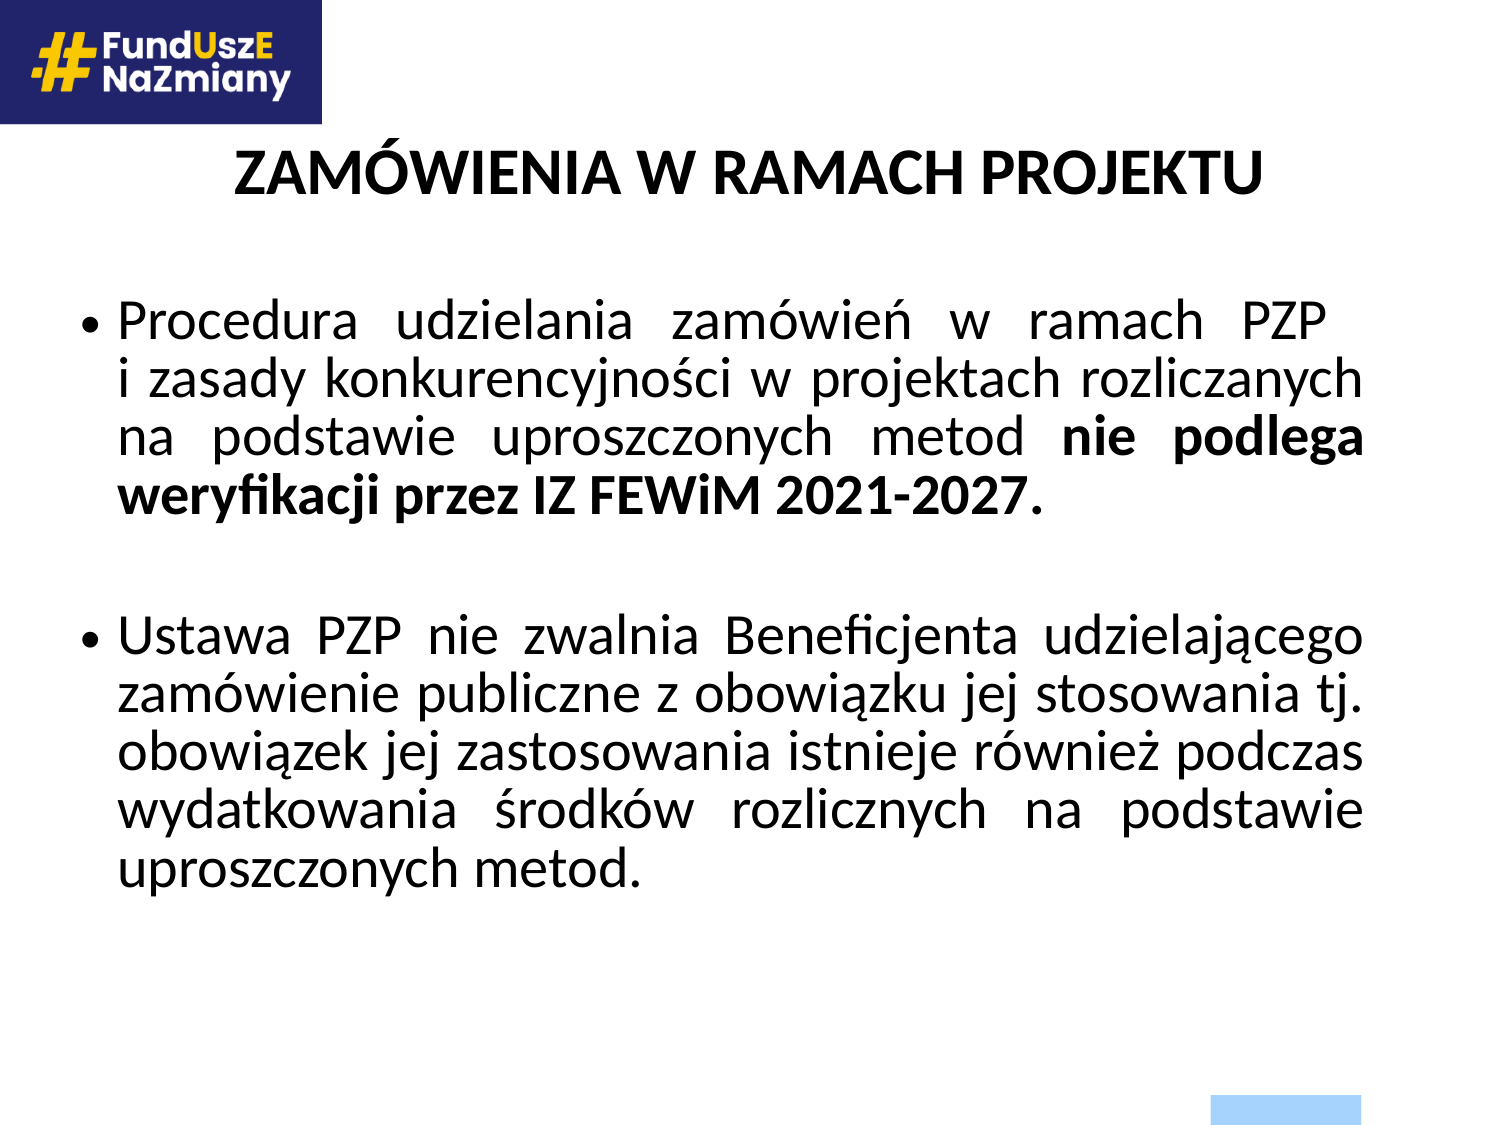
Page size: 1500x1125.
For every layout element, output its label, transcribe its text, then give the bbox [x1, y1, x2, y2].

list Procedura udzielania zamówień w ramach PZP i zasady konkurencyjności w projektach rozliczanych na podstawie uproszczonych metod nie podlega weryfikacji przez IZ FEWiM 2021-2027. Ustawa PZP nie zwalnia Beneficjenta udzielającego zamówienie publiczne z obowiązku jej stosowania tj. obowiązek jej zastosowania istnieje również podczas wydatkowania środków rozlicznych na podstawie uproszczonych metod. [65, 234, 1380, 1005]
picture [0, 0, 1500, 1125]
title ZAMÓWIENIA W RAMACH PROJEKTU [103, 107, 1397, 246]
